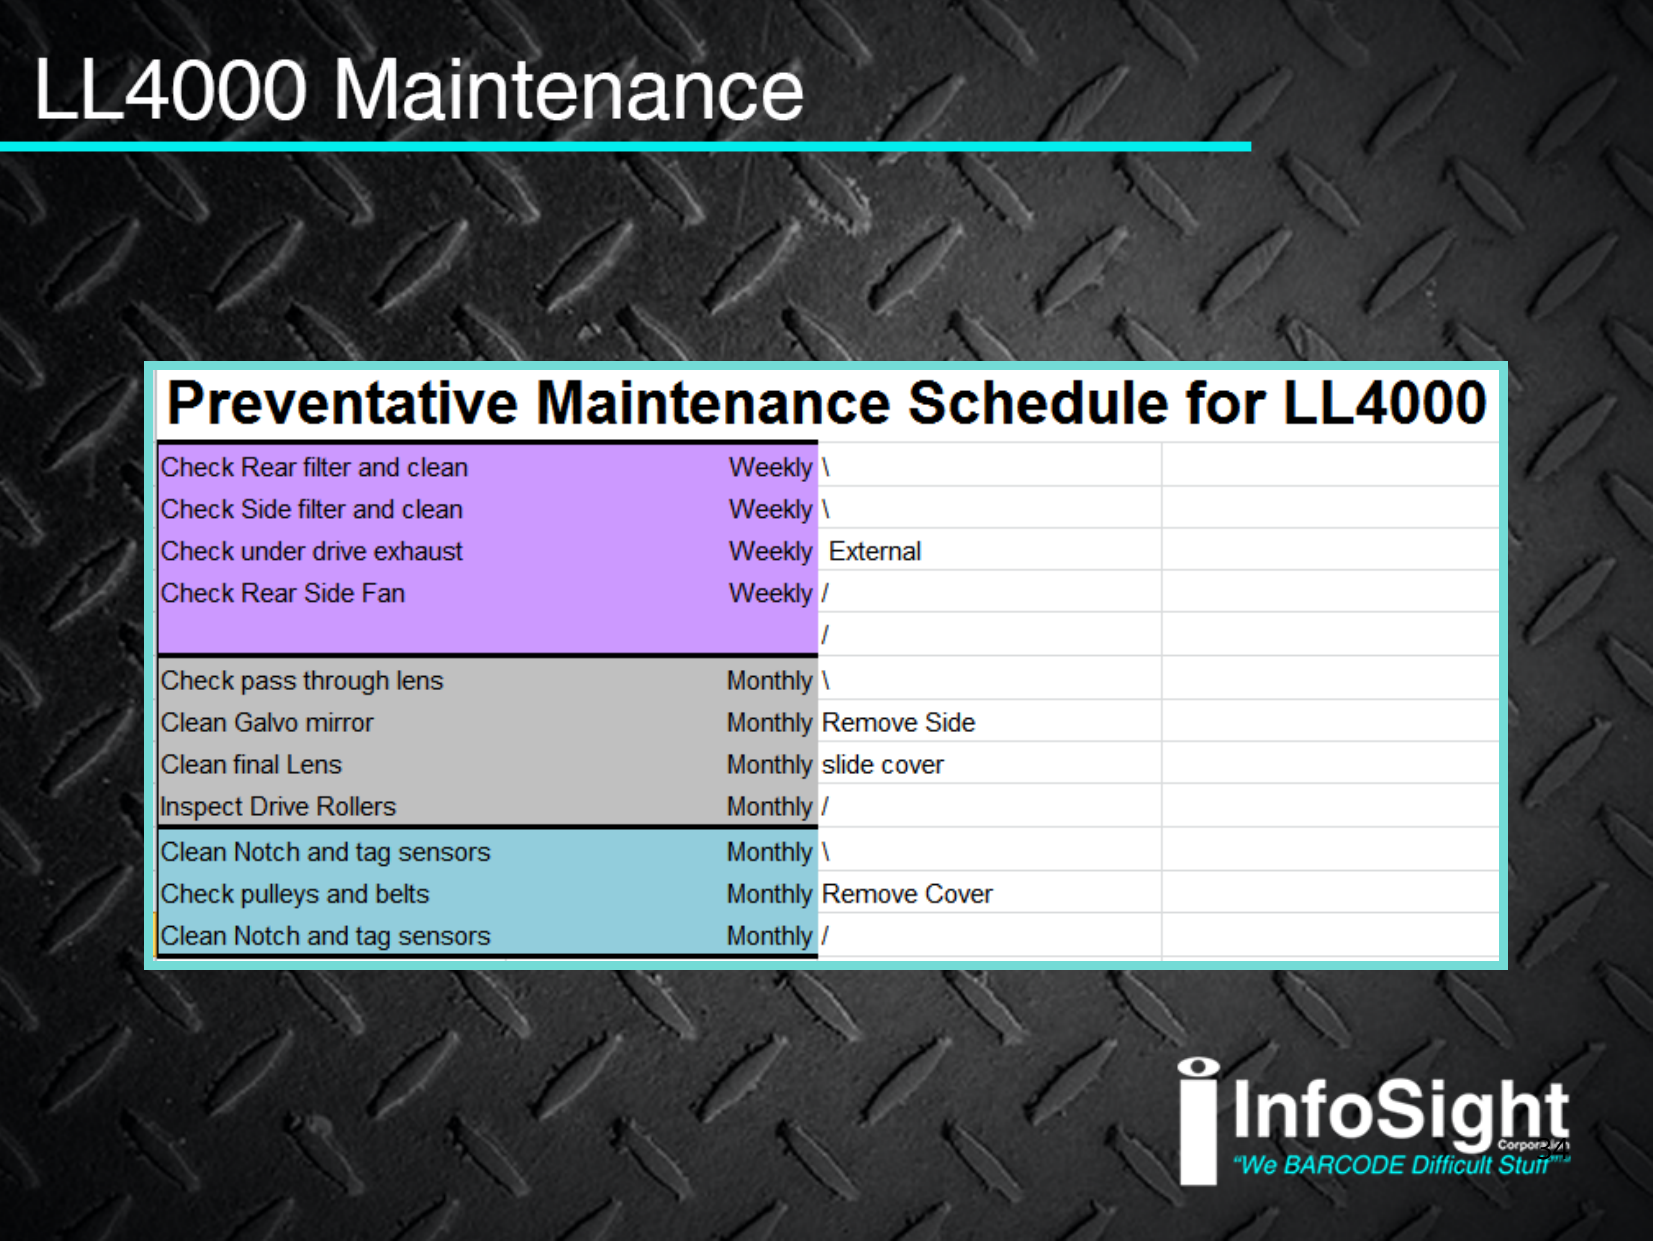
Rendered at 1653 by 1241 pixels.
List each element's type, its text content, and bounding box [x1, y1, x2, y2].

picture [0, 0, 1653, 1241]
slide_number 34 [1185, 1130, 1570, 1215]
